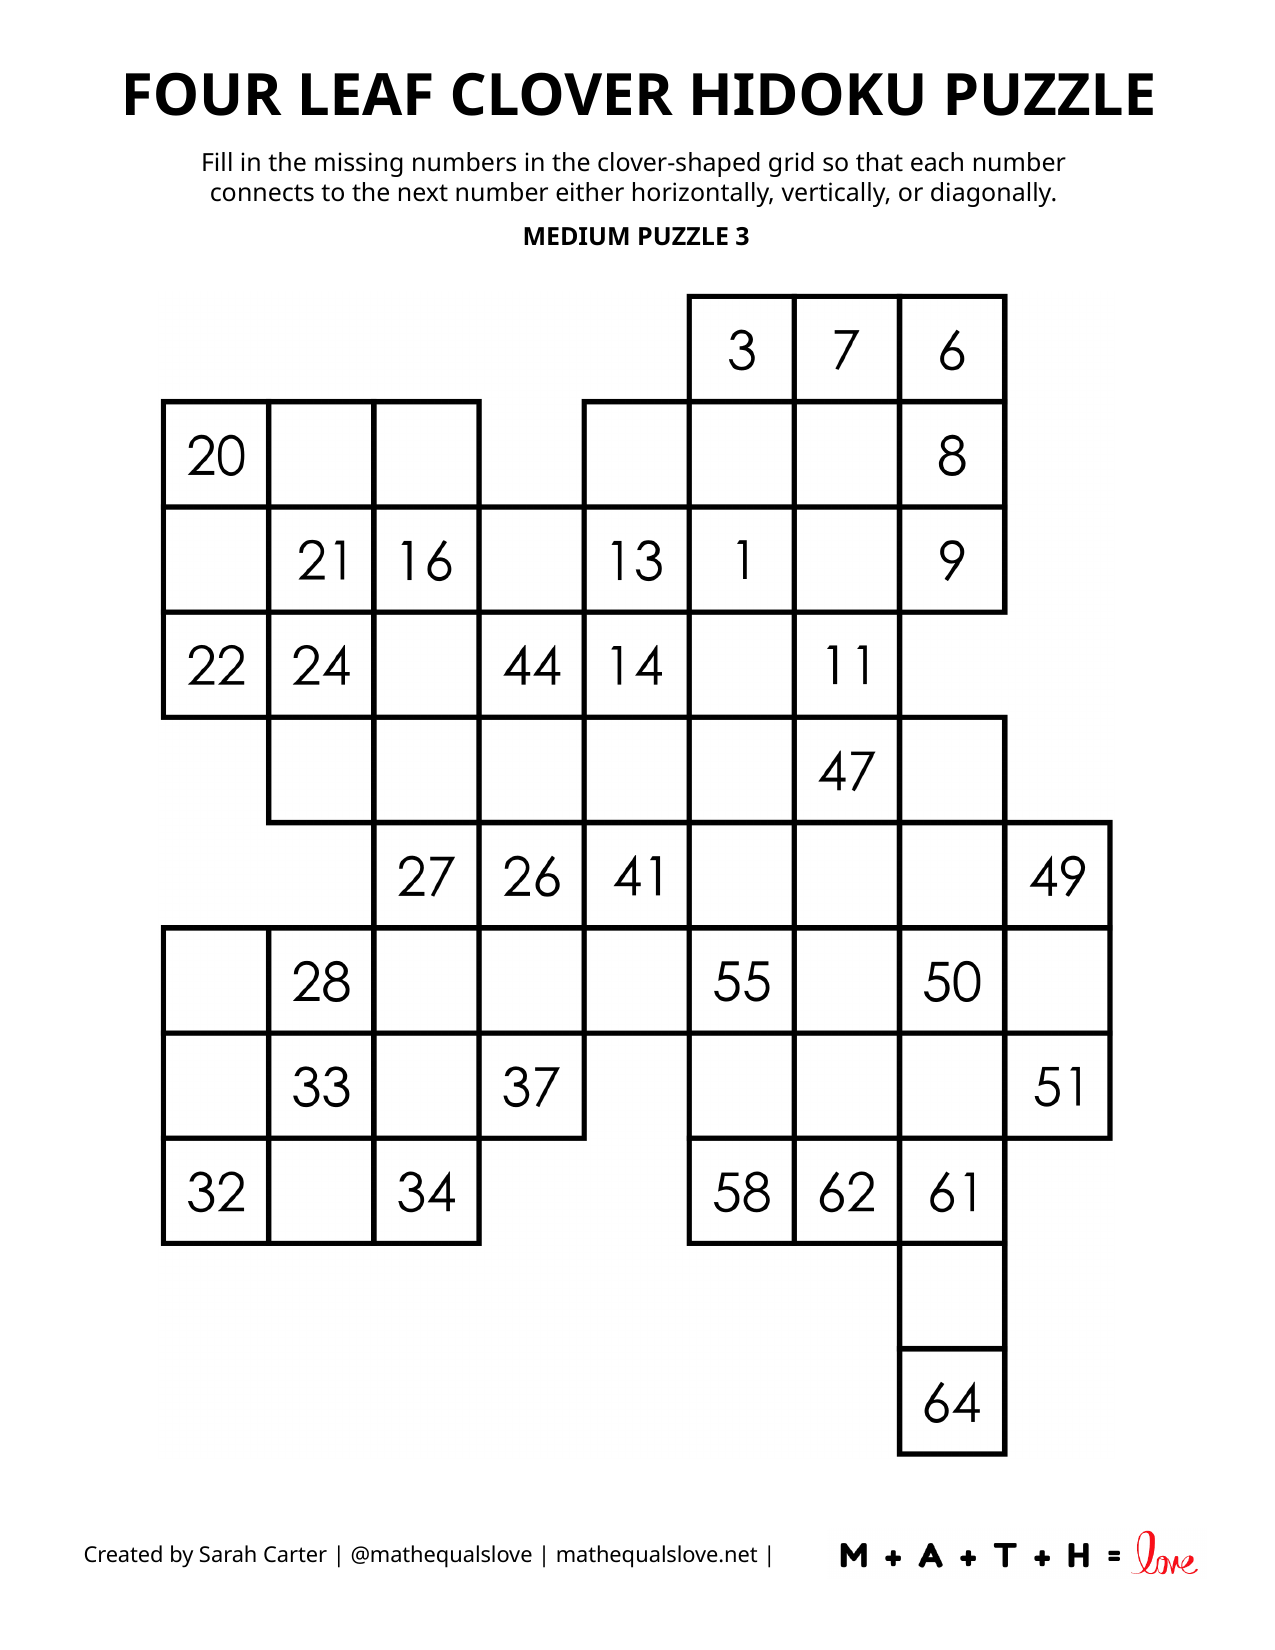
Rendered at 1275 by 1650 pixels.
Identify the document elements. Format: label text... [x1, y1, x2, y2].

text_box Fill in the missing numbers in the clover-shaped grid so that each number connects to the next number either horizontally, vertically, or diagonally. [0, 139, 1275, 215]
text_box MEDIUM PUZZLE 3 [158, 220, 1115, 272]
picture [157, 291, 1116, 1459]
picture [826, 1528, 1207, 1580]
text_box FOUR LEAF CLOVER HIDOKU PUZZLE [66, 50, 1211, 135]
text_box Created by Sarah Carter | @mathequalslove | mathequalslove.net | [68, 1533, 826, 1575]
